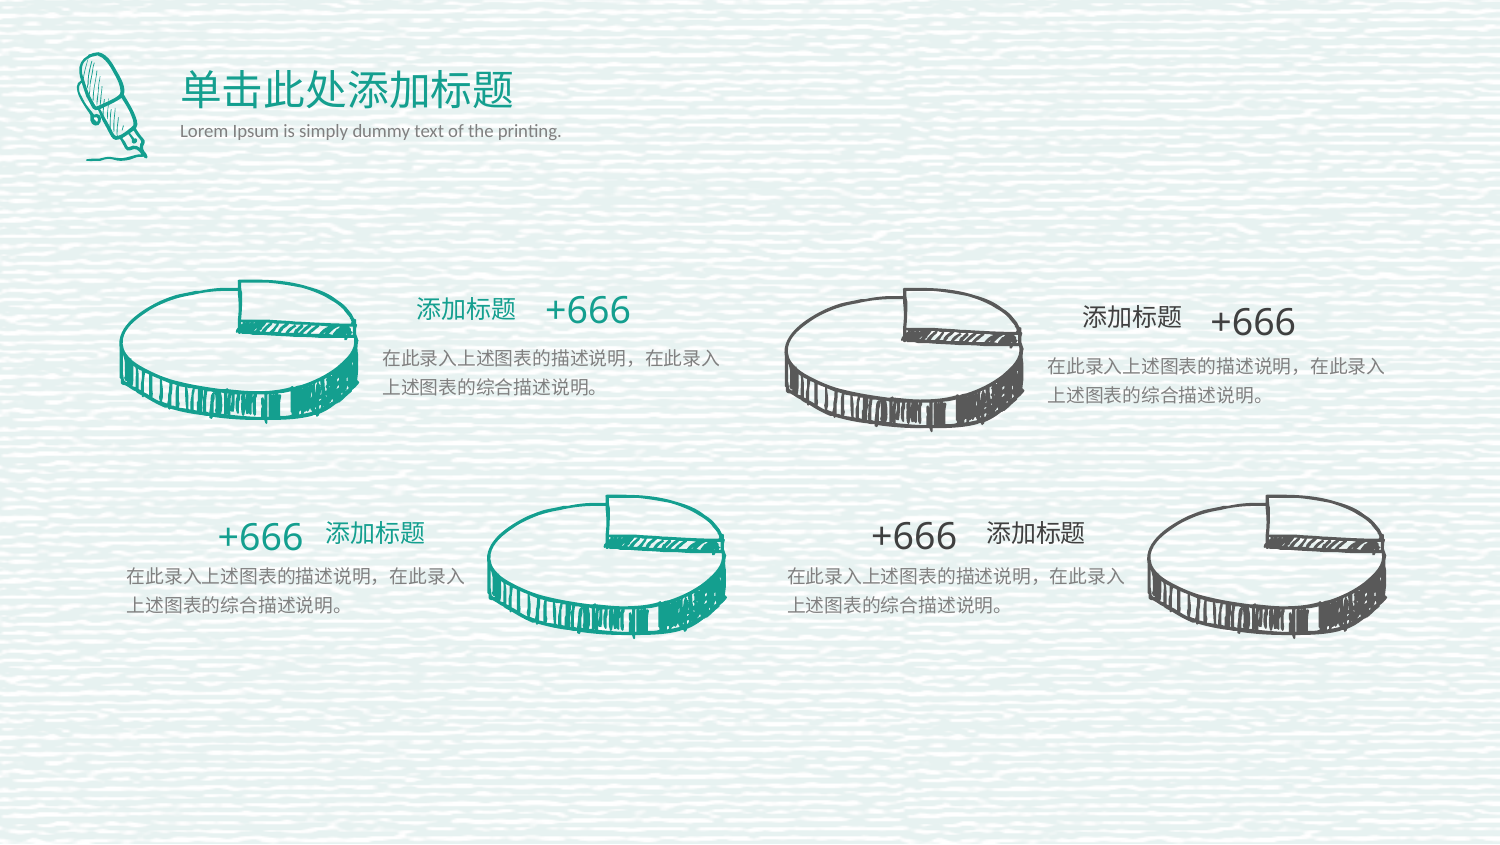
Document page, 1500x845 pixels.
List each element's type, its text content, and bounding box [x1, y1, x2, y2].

text_box 添加标题 [1036, 296, 1199, 338]
text_box 在此录入上述图表的描述说明，在此录入上述图表的综合描述说明。 [115, 552, 477, 622]
text_box 在此录入上述图表的描述说明，在此录入上述图表的综合描述说明。 [371, 333, 733, 404]
text_box [1147, 494, 1388, 640]
text_box 在此录入上述图表的描述说明，在此录入上述图表的综合描述说明。 [1036, 342, 1398, 412]
text_box +666 [860, 506, 974, 563]
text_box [165, 55, 827, 150]
text_box 添加标题 [320, 511, 472, 553]
text_box +666 [533, 280, 648, 337]
text_box [784, 287, 1025, 433]
text_box +666 [1199, 292, 1313, 349]
text_box [487, 494, 728, 640]
text_box 在此录入上述图表的描述说明，在此录入上述图表的综合描述说明。 [775, 552, 1137, 622]
text_box 添加标题 [974, 511, 1132, 553]
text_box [74, 51, 149, 162]
text_box +666 [206, 507, 320, 564]
text_box [119, 279, 360, 425]
text_box 添加标题 [371, 287, 533, 330]
